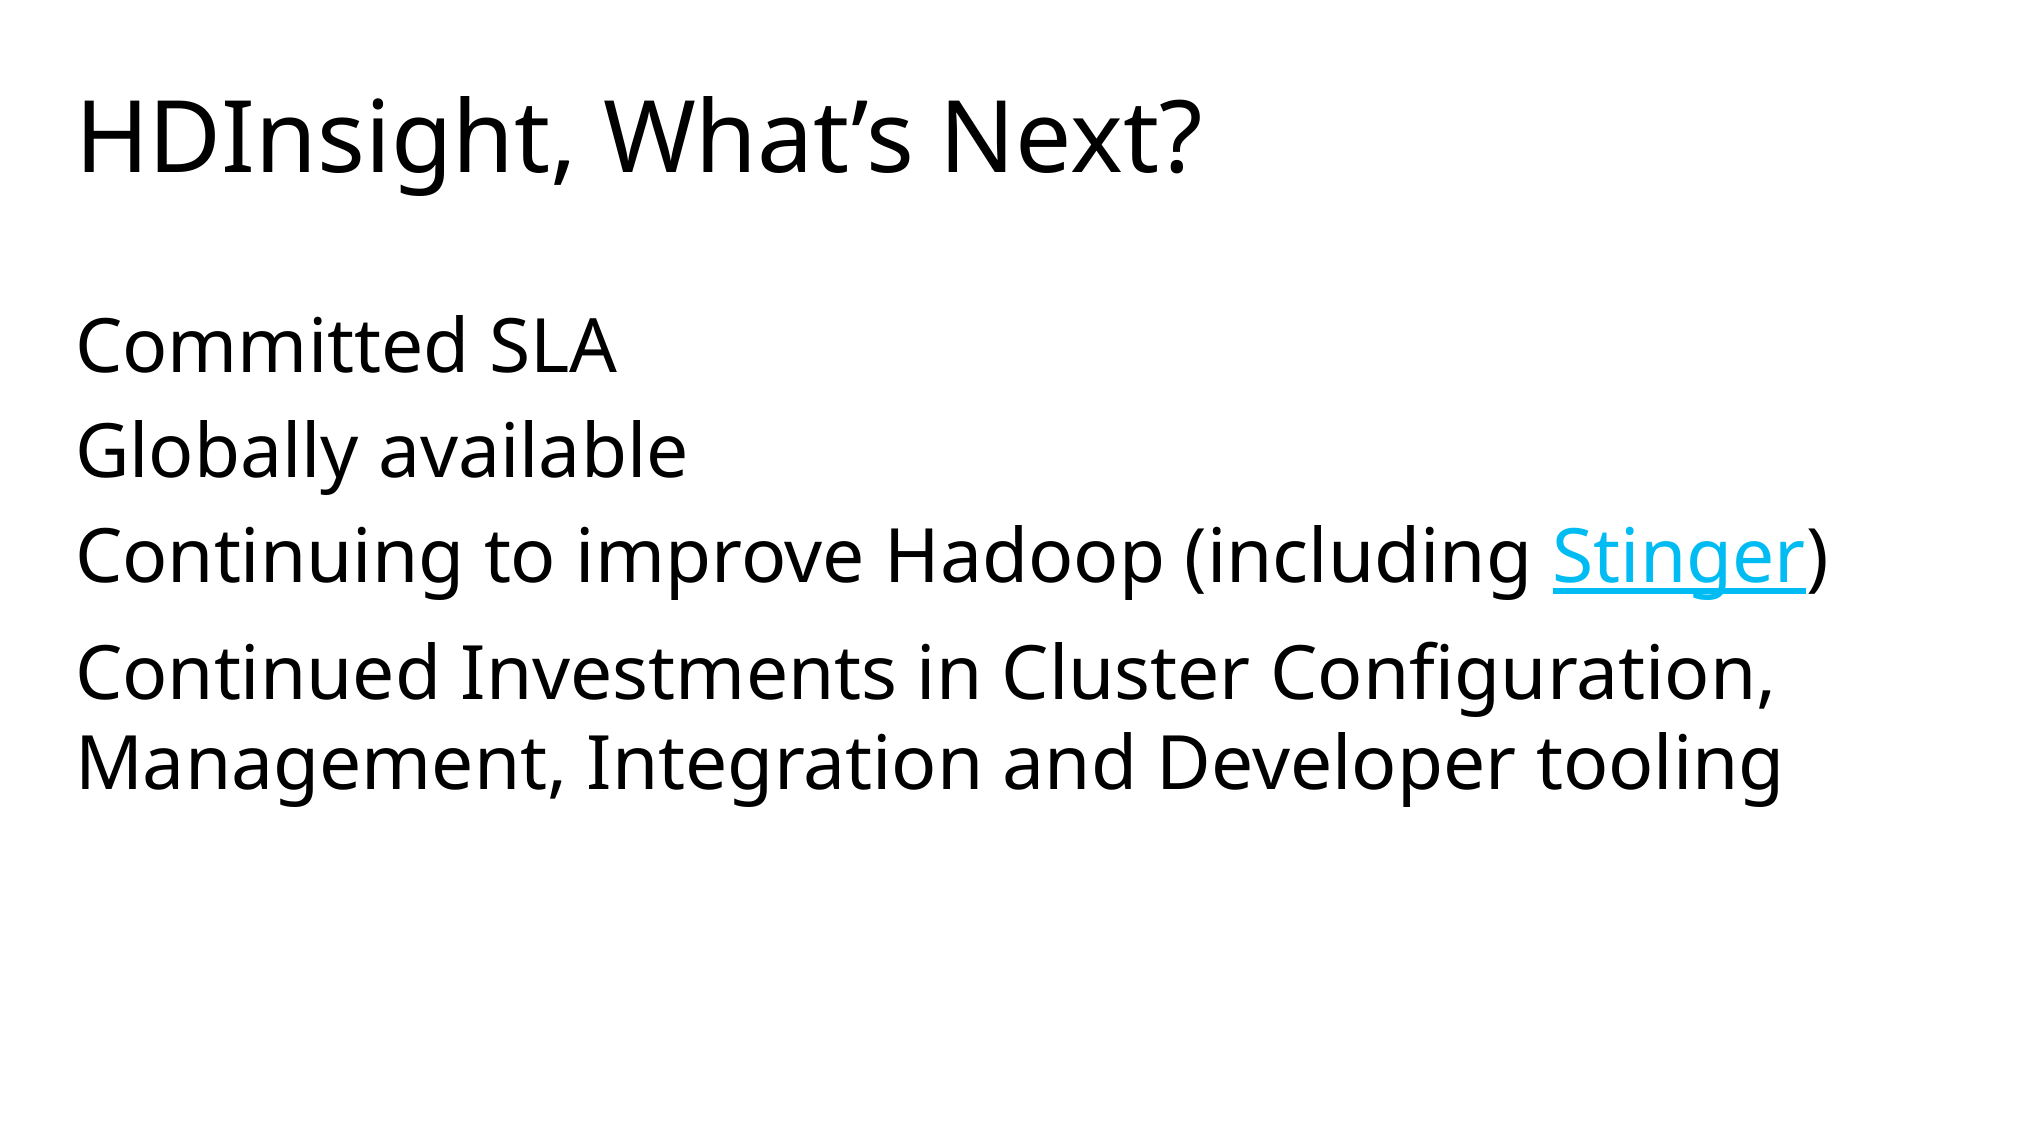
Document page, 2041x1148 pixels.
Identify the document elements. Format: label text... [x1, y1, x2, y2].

title HDInsight, What’s Next? [45, 48, 1996, 199]
list Committed SLA Globally available Continuing to improve Hadoop (including Stinger) Continued Investments in Cluster Configuration, Management, Integration and Developer tooling [45, 273, 1996, 1099]
